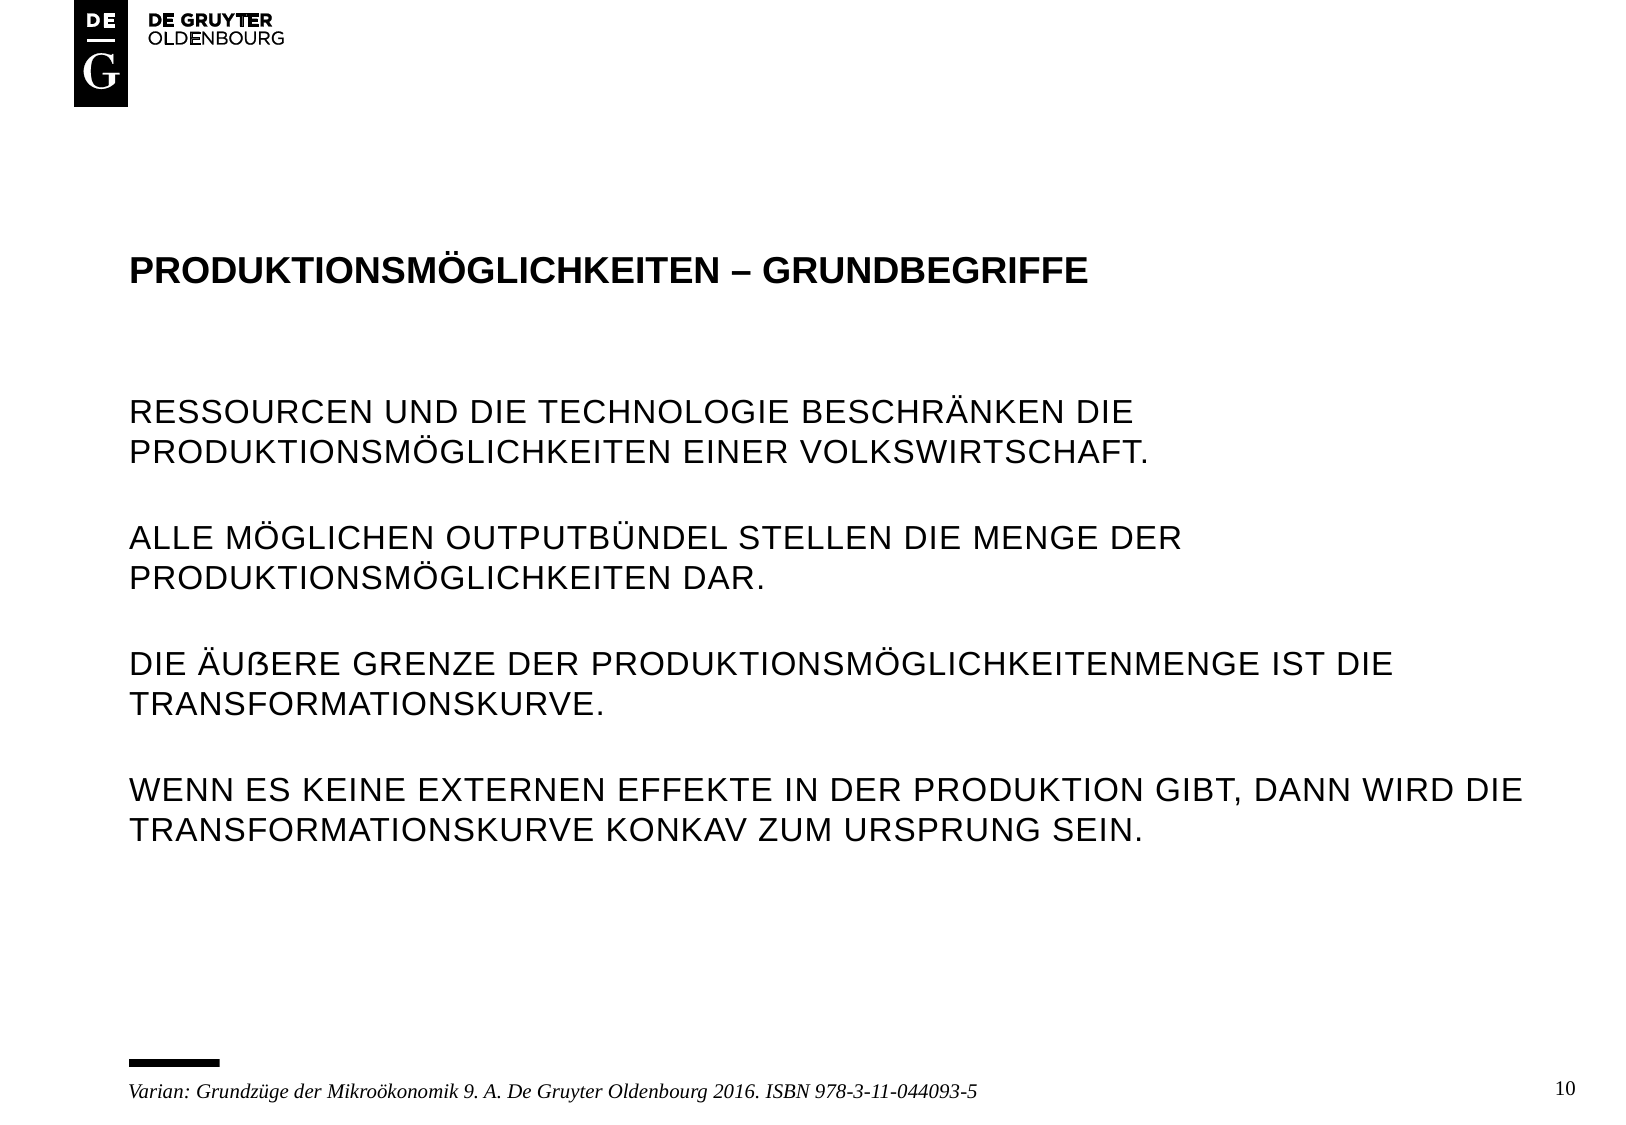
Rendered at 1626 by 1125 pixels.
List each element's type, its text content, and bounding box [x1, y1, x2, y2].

list Ressourcen und die technologie beschränken die produktionsmöglichkeiten einer volkswirtschaft. Alle möglichen outputbündel stellen die menge der produktionsmöglichkeiten dar. Die äußere grenze der produktionsmöglichkeitenmenge ist die transformationskurve. Wenn es keine externen effekte in der produktion gibt, dann wird die transformationskurve konkav zum ursprung sein. [129, 355, 1556, 1018]
title PRODUKTIONSMÖGLICHKEITEN – grundbegriffe [129, 245, 1556, 328]
slide_number 10 [1554, 1074, 1614, 1104]
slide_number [128, 1077, 1539, 1108]
